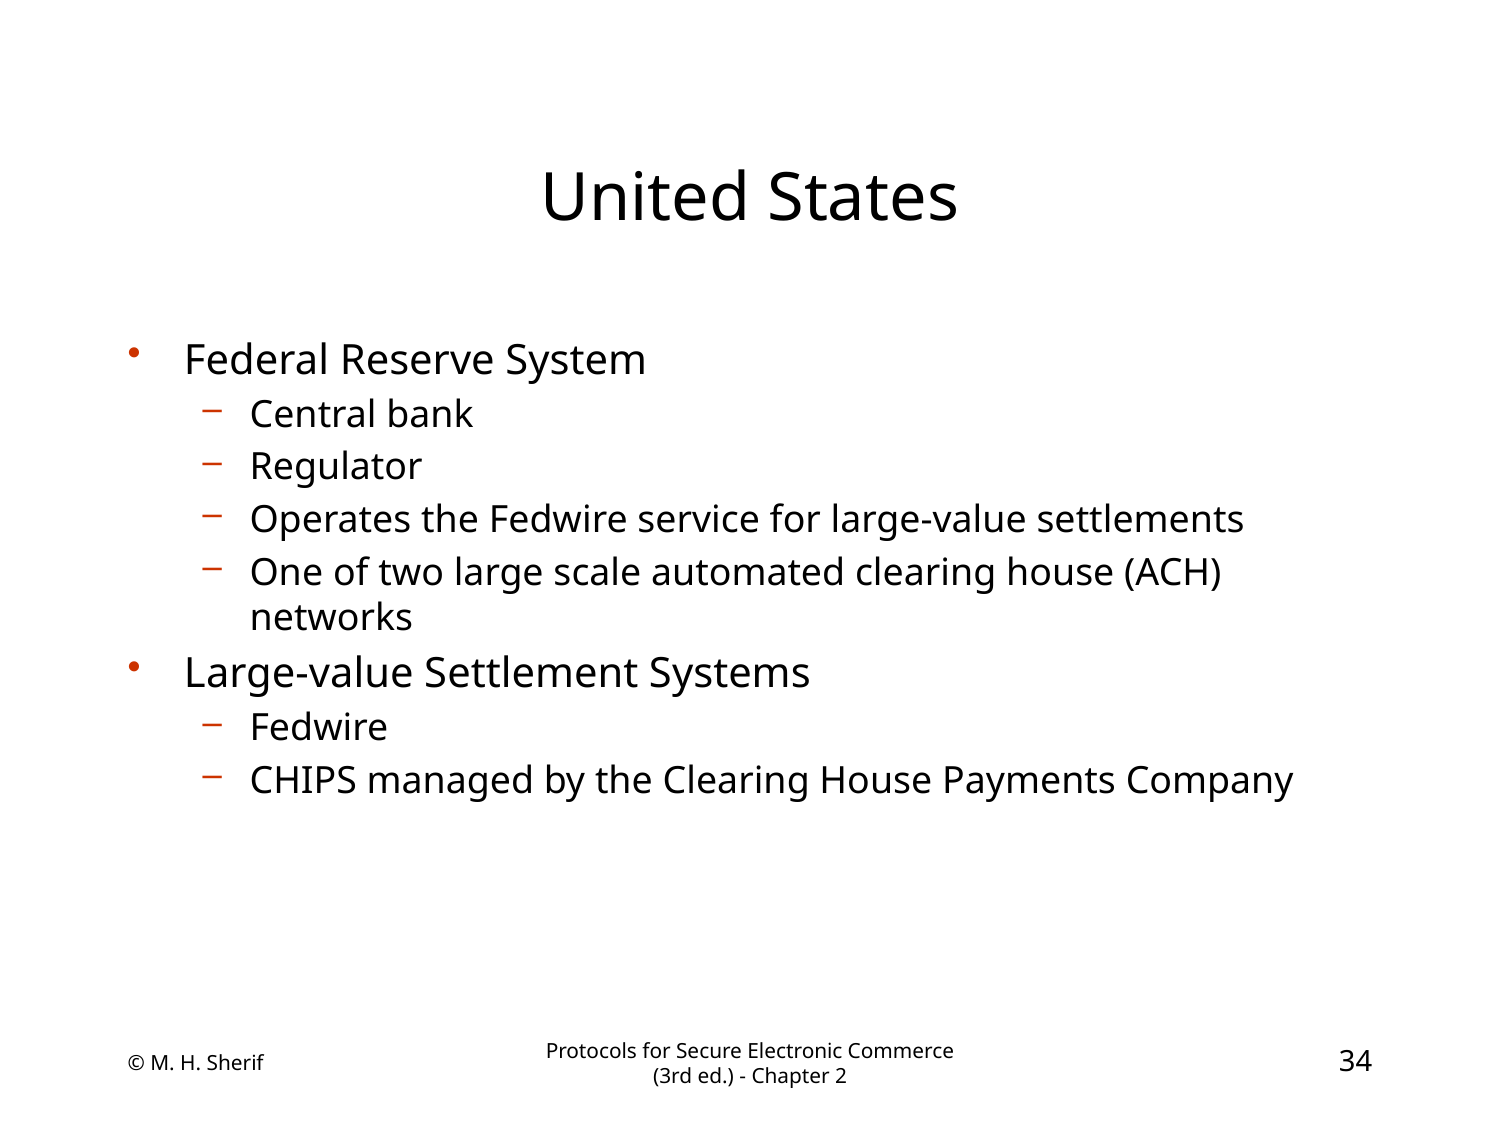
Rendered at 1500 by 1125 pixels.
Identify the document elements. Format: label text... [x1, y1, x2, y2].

title United States [112, 99, 1388, 288]
footer Protocols for Secure Electronic Commerce (3rd ed.) - Chapter 2 [512, 1025, 988, 1100]
slide_number © M. H. Sherif [112, 1025, 425, 1100]
slide_number 34 [1074, 1025, 1388, 1100]
list Federal Reserve System Central bank Regulator Operates the Fedwire service for large-value settlements One of two large scale automated clearing house (ACH) networks Large-value Settlement Systems Fedwire CHIPS managed by the Clearing House Payments Company [112, 324, 1388, 1000]
